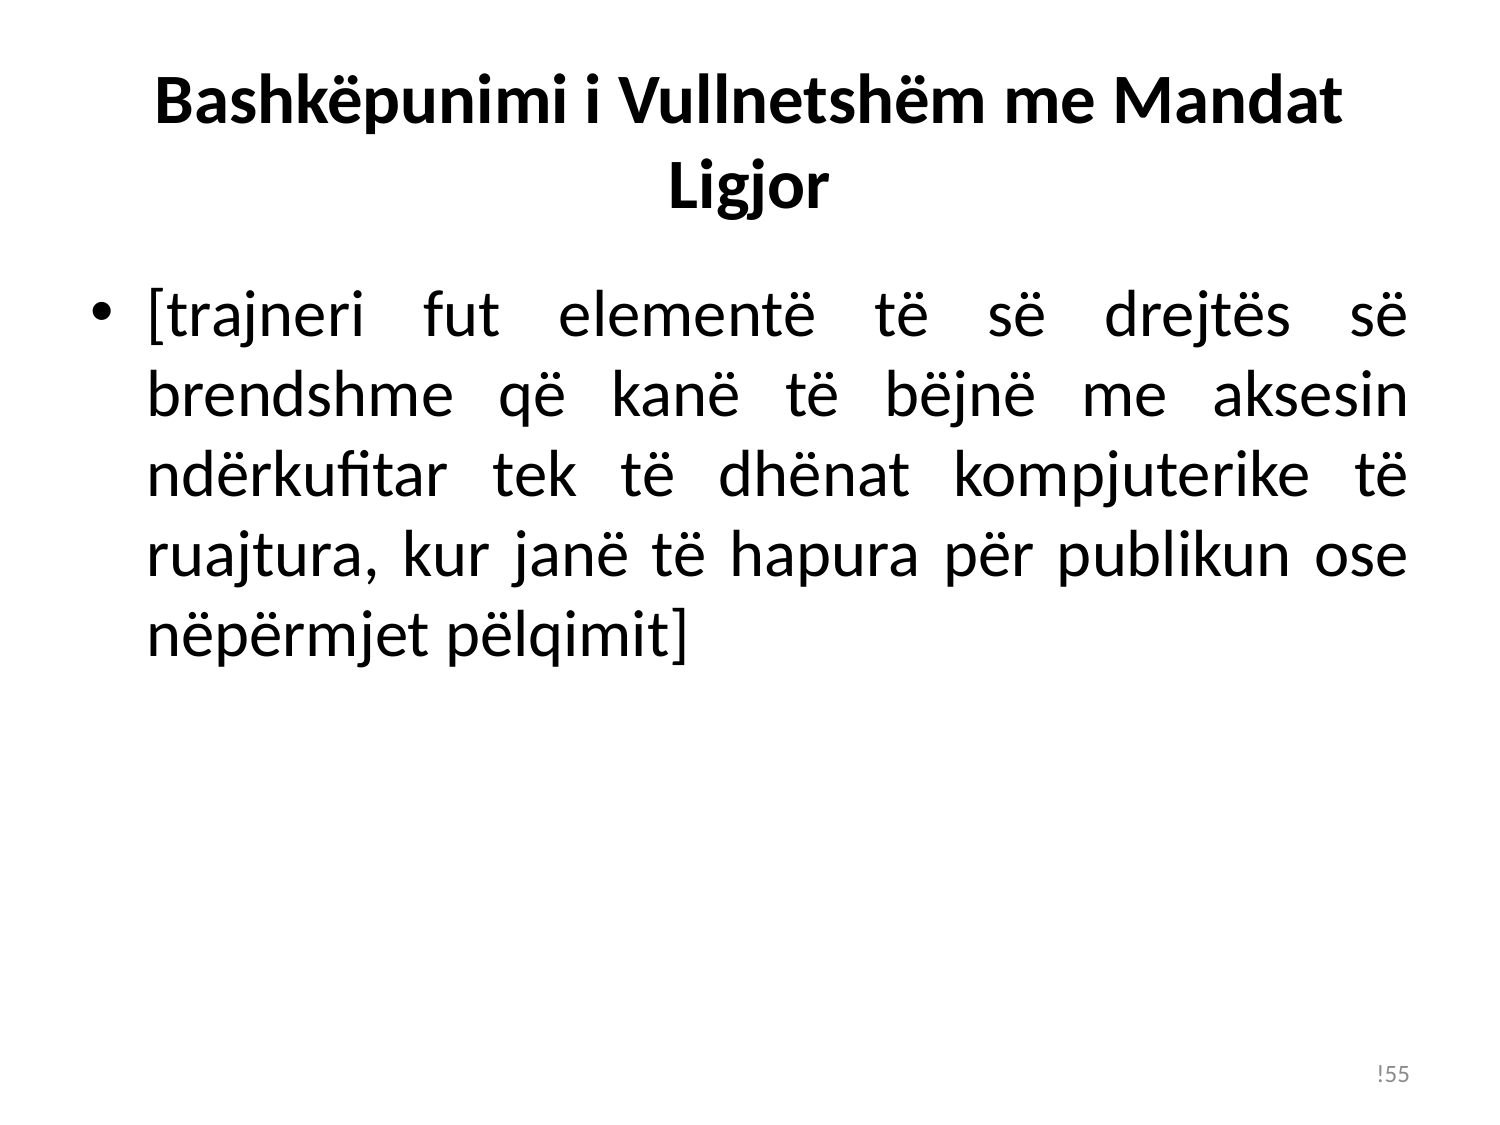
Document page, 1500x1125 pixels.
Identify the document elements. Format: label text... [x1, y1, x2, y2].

slide_number !55 [1074, 1042, 1425, 1103]
list [trajneri fut elementë të së drejtës së brendshme që kanë të bëjnë me aksesin ndërkufitar tek të dhënat kompjuterike të ruajtura, kur janë të hapura për publikun ose nëpërmjet pëlqimit] [75, 262, 1425, 1005]
title Bashkëpunimi i Vullnetshëm me Mandat Ligjor [75, 45, 1425, 233]
